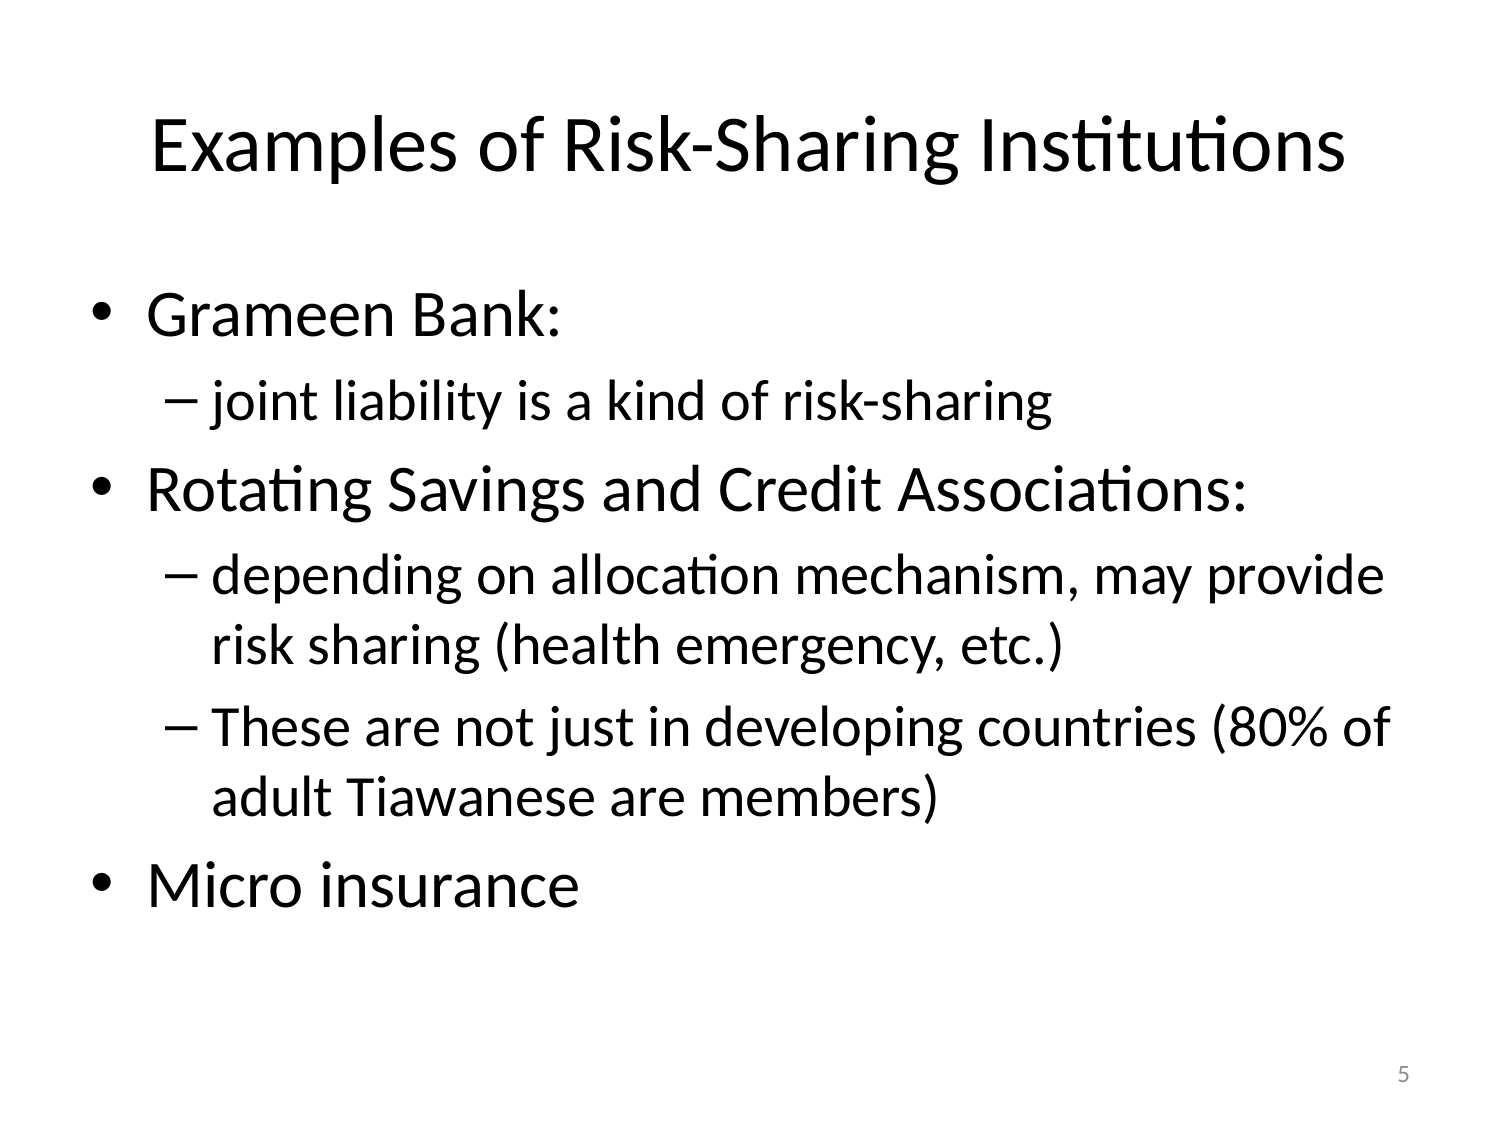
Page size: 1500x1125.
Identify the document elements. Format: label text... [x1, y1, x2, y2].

list Grameen Bank: joint liability is a kind of risk-sharing Rotating Savings and Credit Associations: depending on allocation mechanism, may provide risk sharing (health emergency, etc.) These are not just in developing countries (80% of adult Tiawanese are members) Micro insurance [75, 262, 1425, 1005]
title Examples of Risk-Sharing Institutions [75, 45, 1425, 233]
slide_number 5 [1074, 1042, 1425, 1103]
